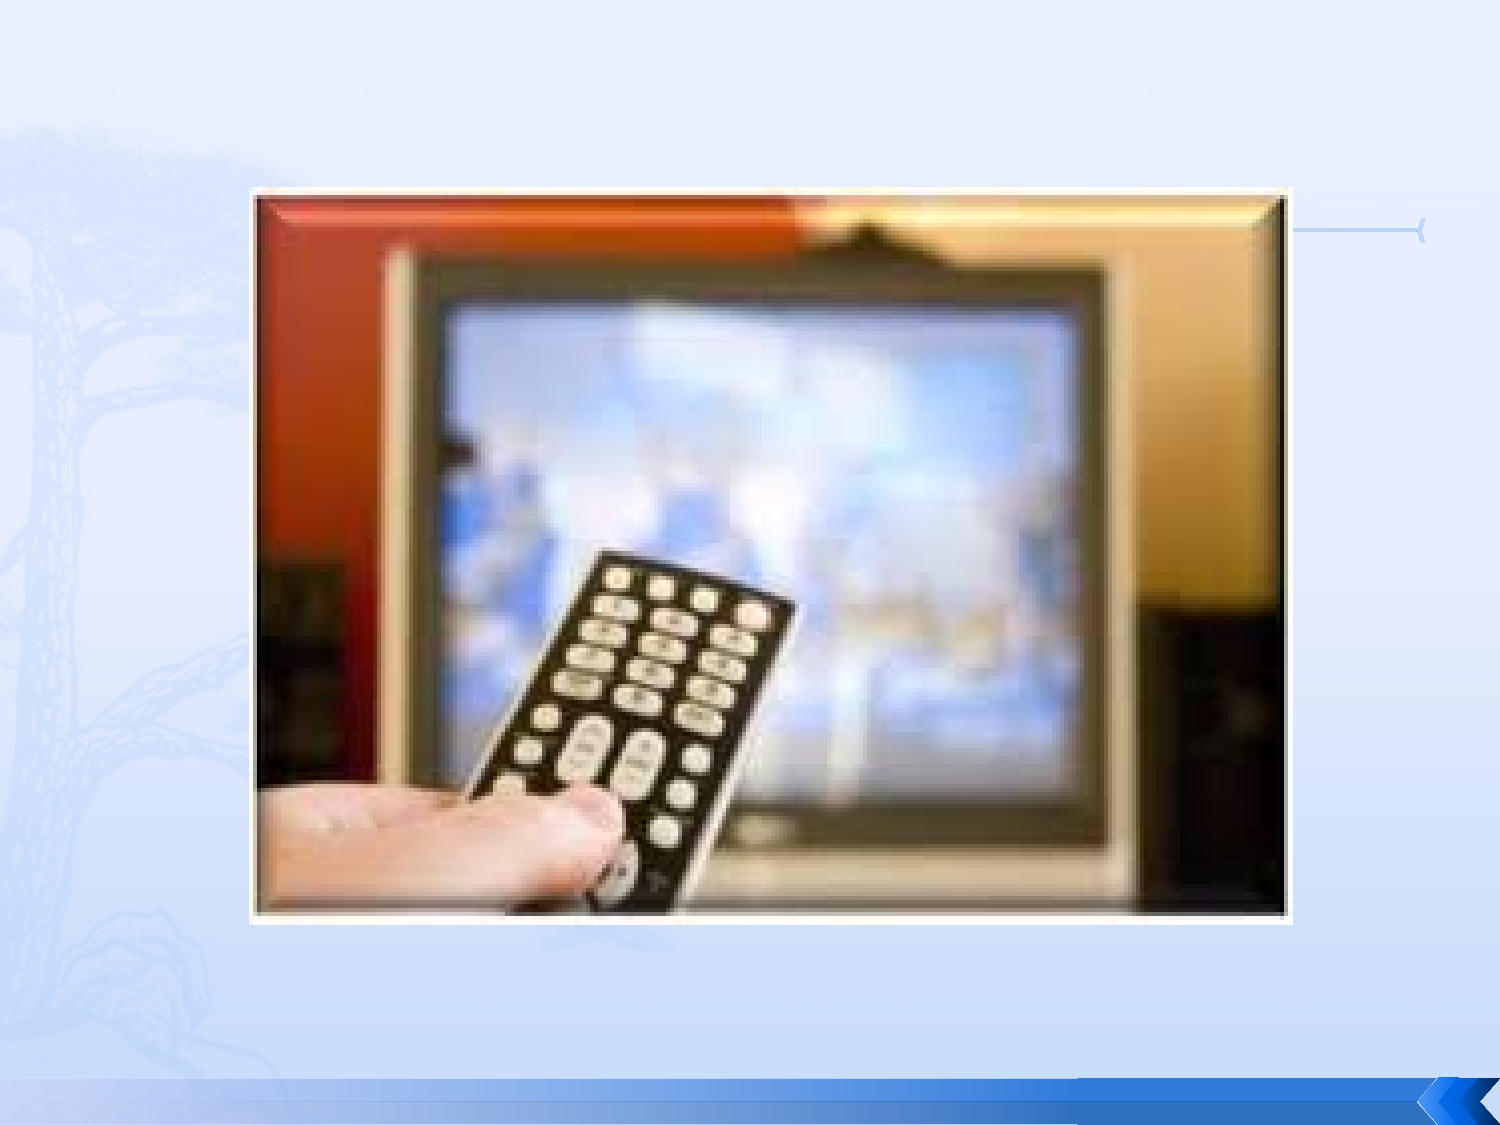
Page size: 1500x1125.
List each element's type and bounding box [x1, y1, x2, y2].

picture [249, 186, 1293, 926]
